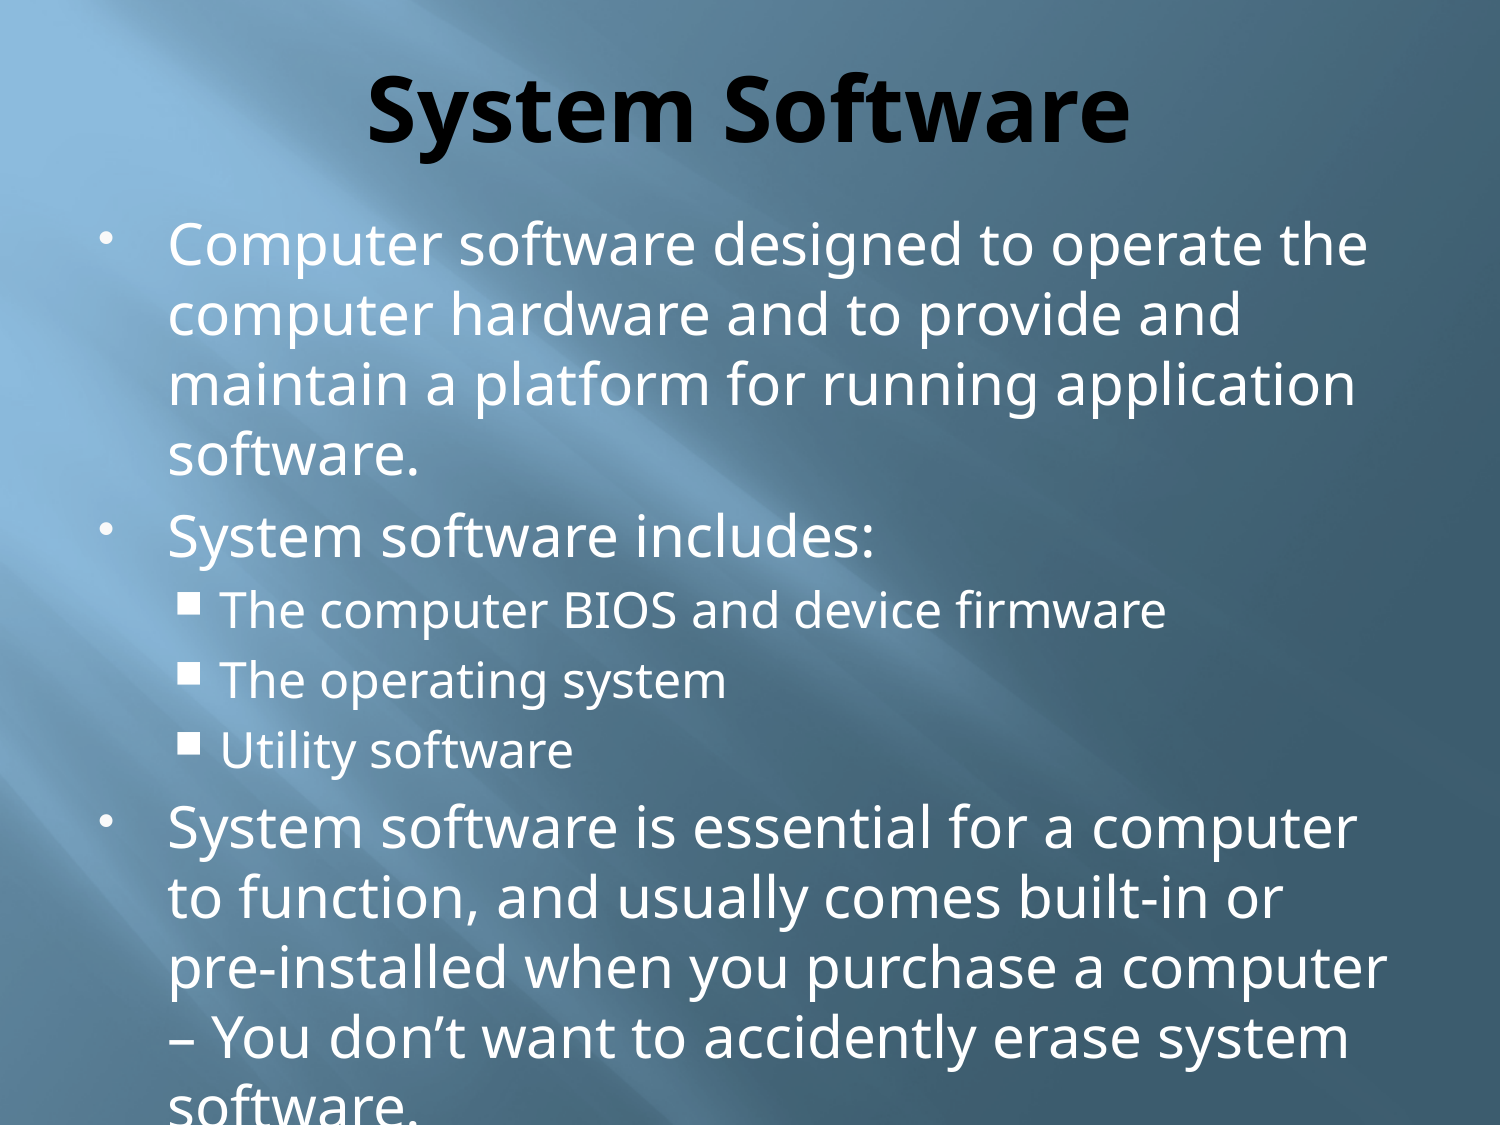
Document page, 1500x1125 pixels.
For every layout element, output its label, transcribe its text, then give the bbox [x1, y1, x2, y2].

list Computer software designed to operate the computer hardware and to provide and maintain a platform for running application software. System software includes: The computer BIOS and device firmware The operating system Utility software System software is essential for a computer to function, and usually comes built-in or pre-installed when you purchase a computer – You don’t want to accidently erase system software. [62, 200, 1425, 1088]
title System Software [112, 12, 1388, 200]
